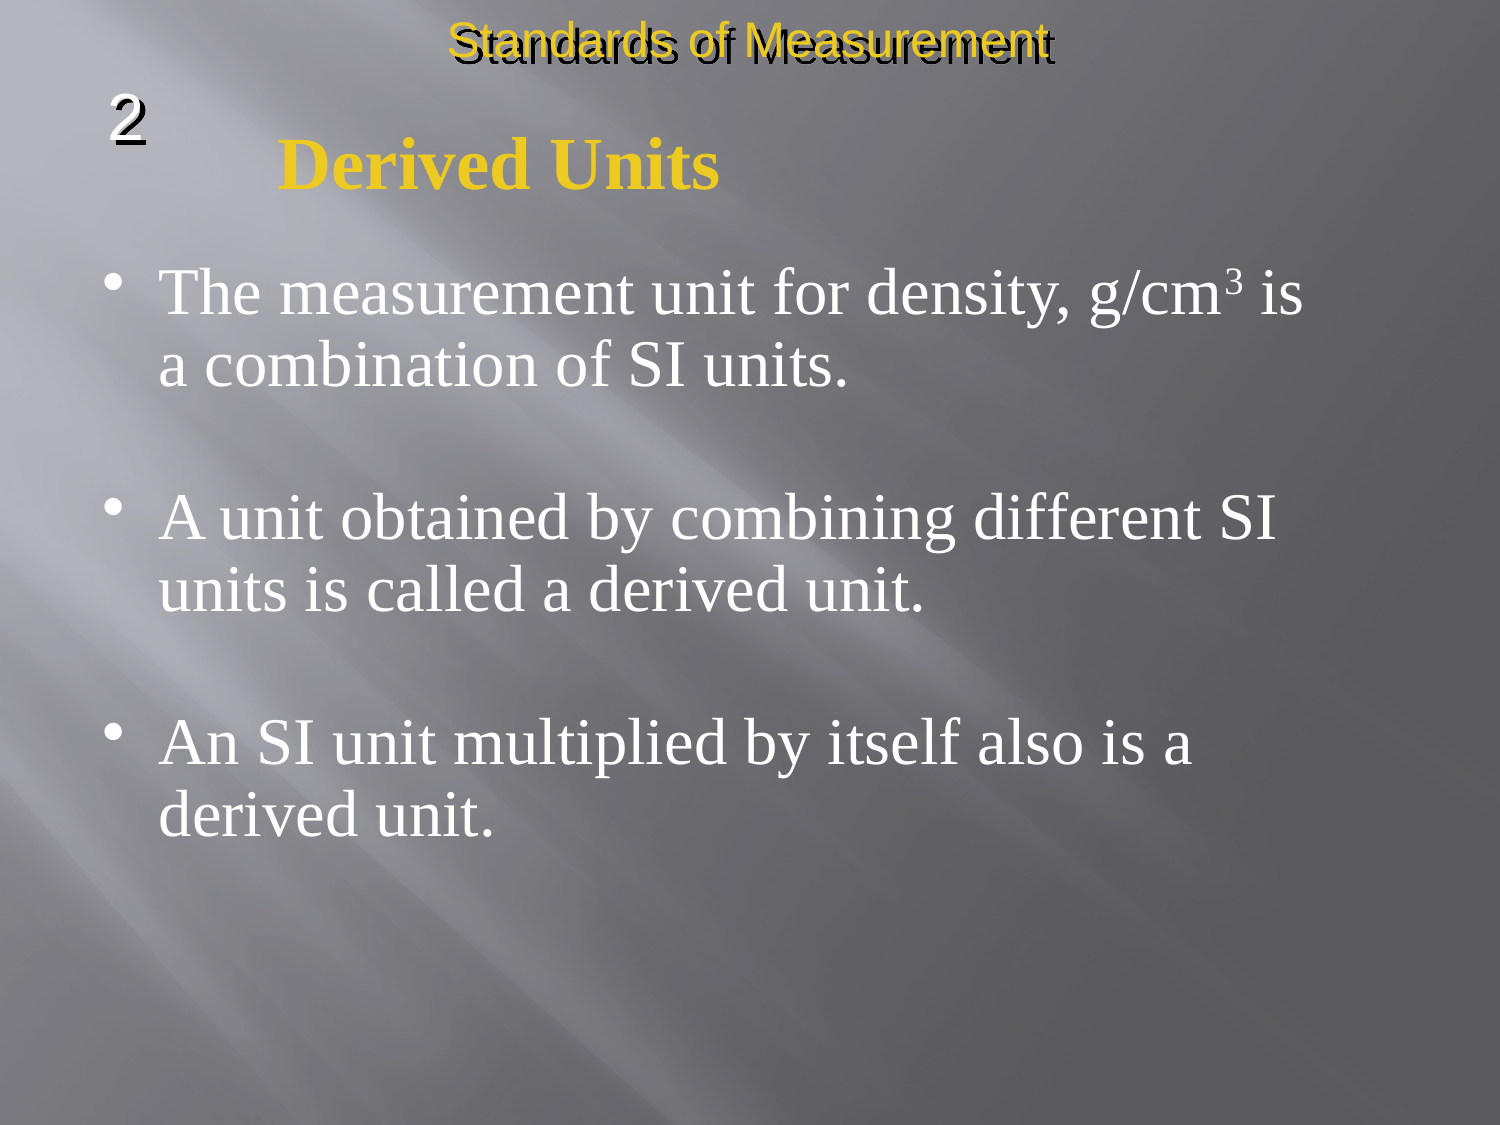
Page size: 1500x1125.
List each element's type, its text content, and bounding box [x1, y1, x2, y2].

text_box The measurement unit for density, g/cm3 is a combination of SI units. [87, 249, 1350, 409]
text_box Standards of Measurement [431, 0, 1065, 75]
text_box An SI unit multiplied by itself also is a derived unit. [87, 699, 1400, 859]
text_box A unit obtained by combining different SI units is called a derived unit. [87, 474, 1400, 634]
text_box 2 [93, 66, 160, 162]
text_box Derived Units [262, 117, 737, 214]
